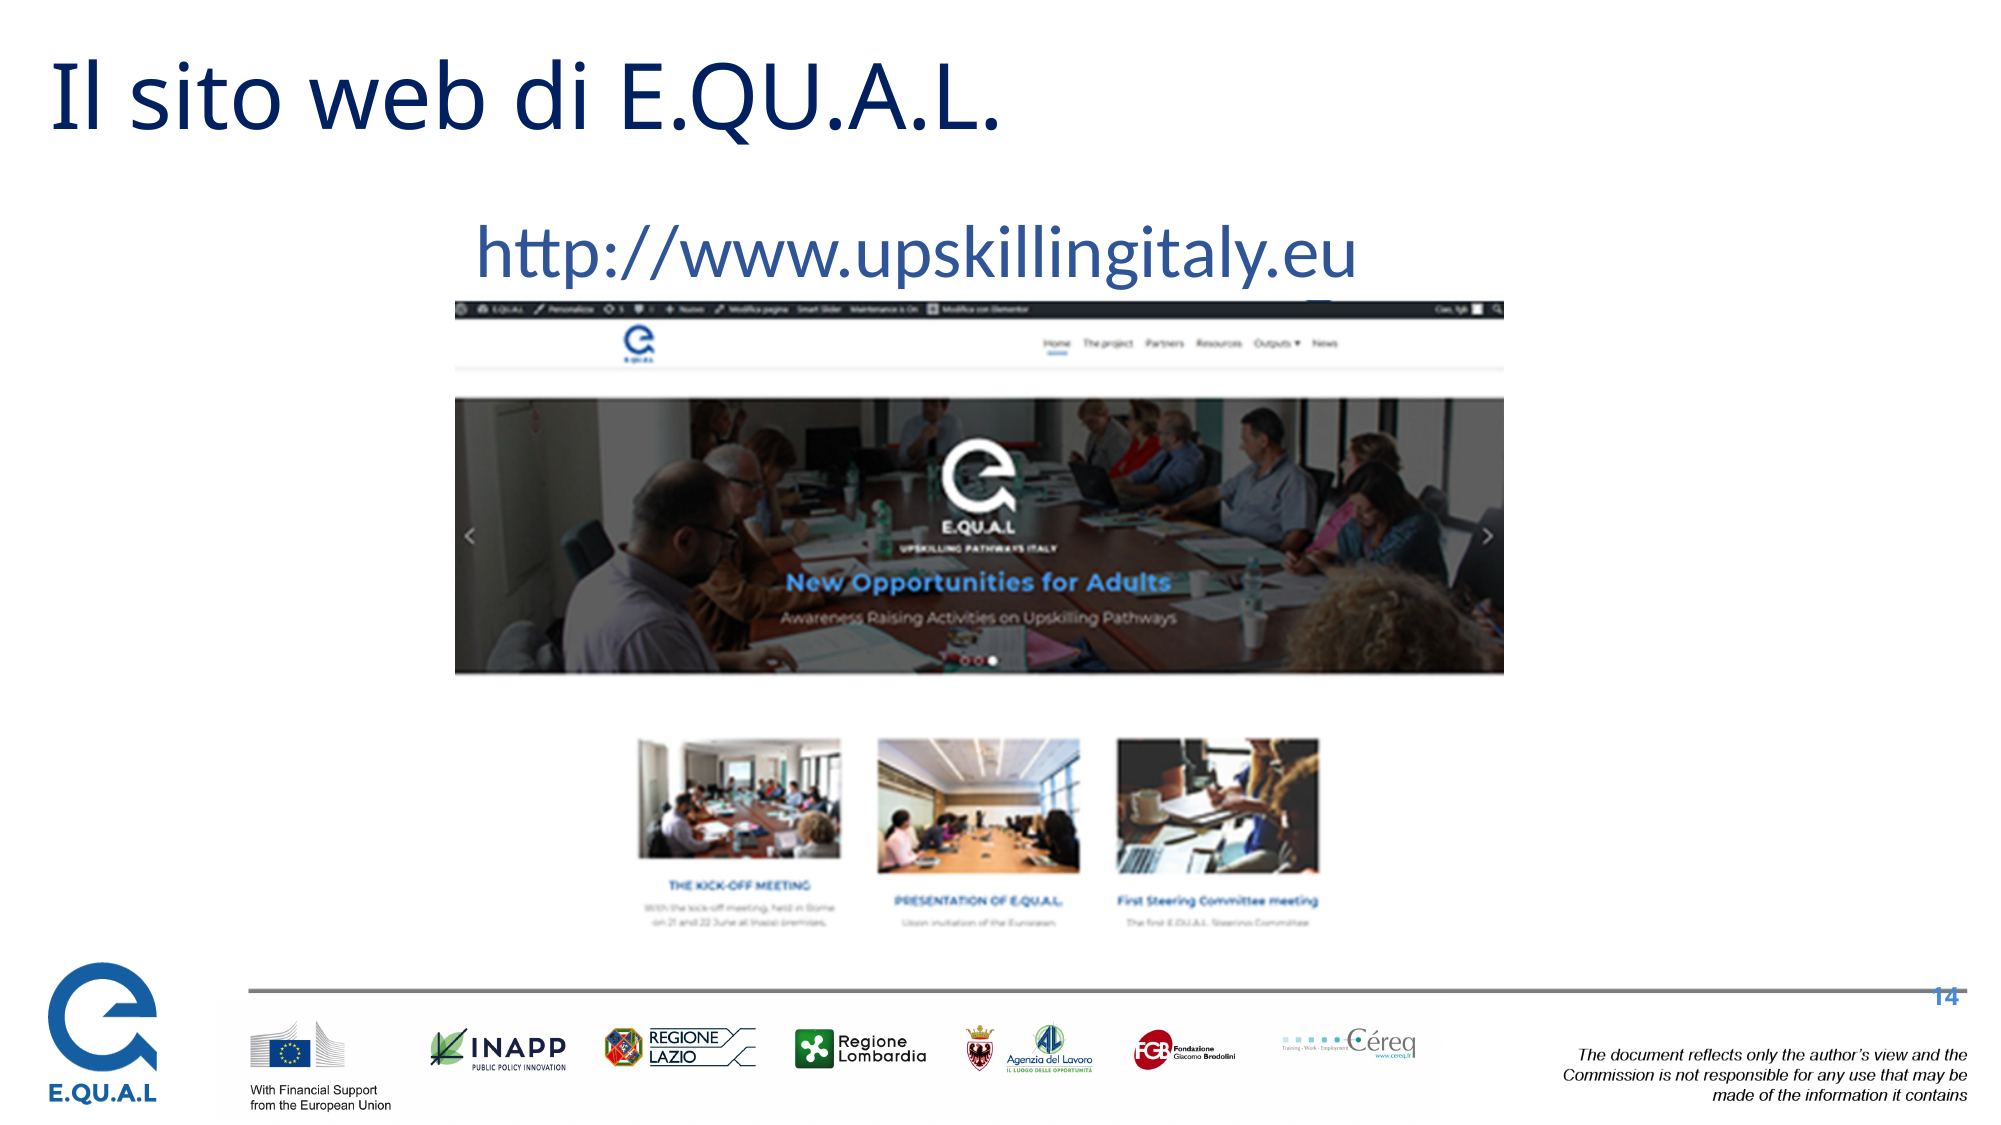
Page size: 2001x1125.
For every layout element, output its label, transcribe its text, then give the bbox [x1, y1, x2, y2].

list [455, 300, 1504, 931]
picture [0, 943, 2000, 1125]
text_box http://www.upskillingitaly.eu [460, 194, 1392, 300]
title Il sito web di E.QU.A.L. [35, 37, 1818, 164]
